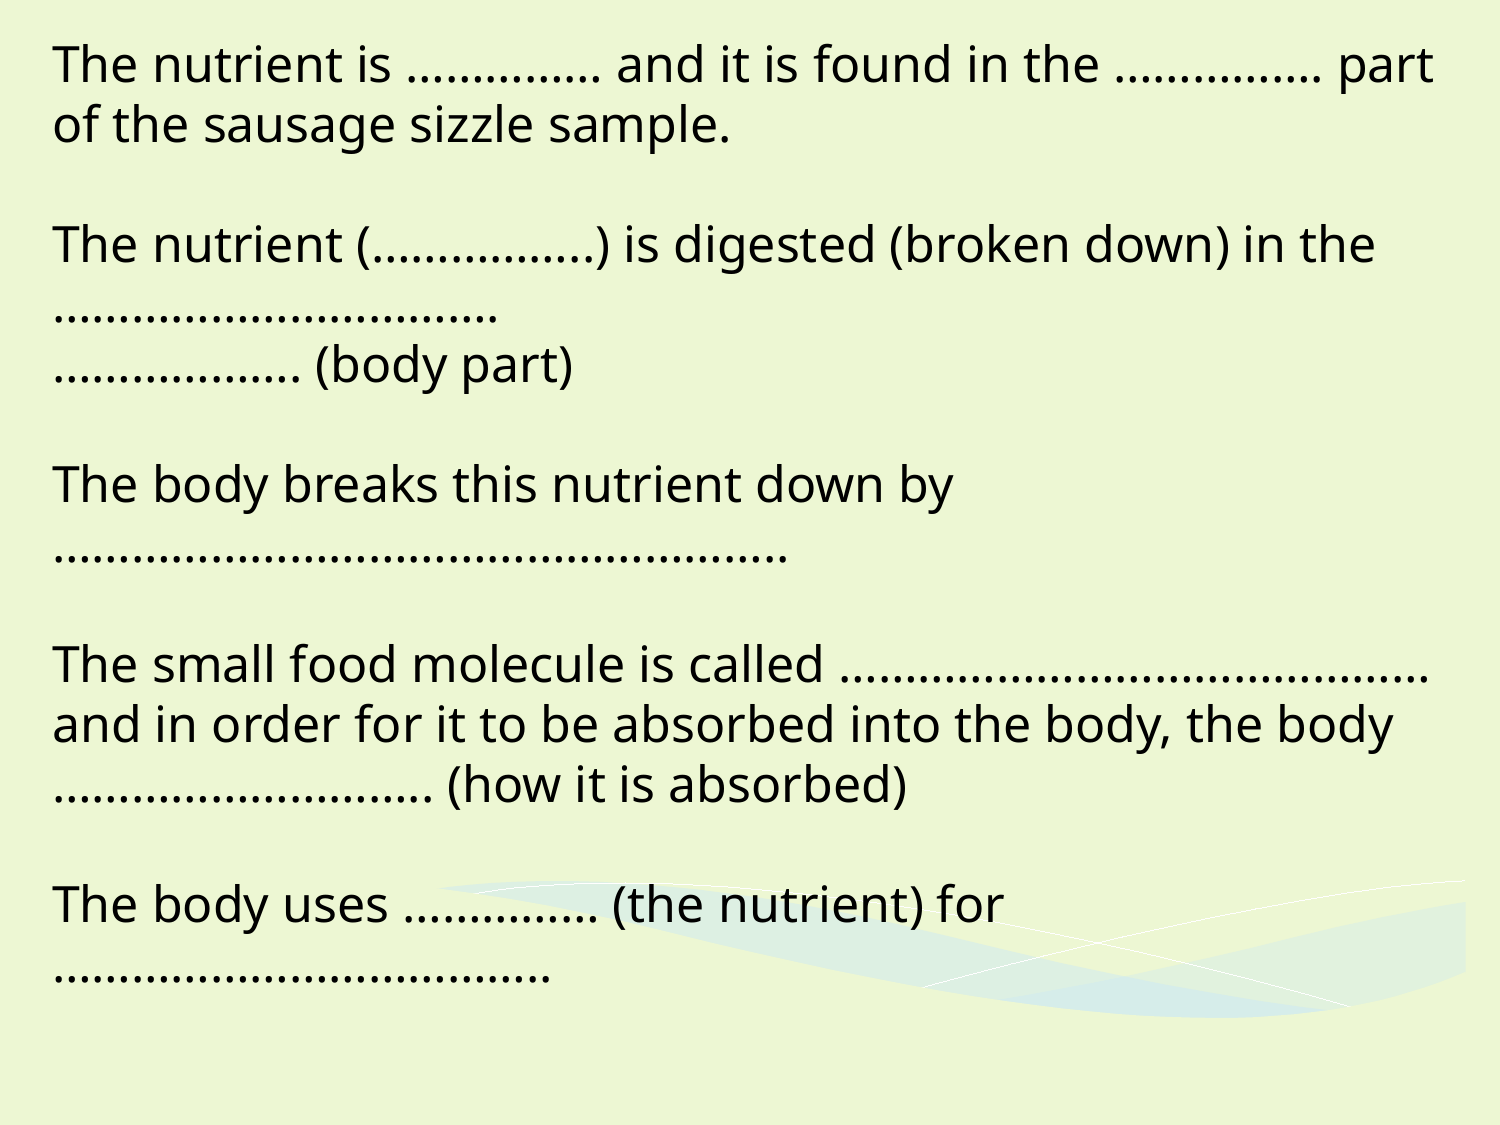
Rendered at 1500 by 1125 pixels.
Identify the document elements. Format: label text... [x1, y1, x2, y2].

text_box The nutrient is …………… and it is found in the ……………. part of the sausage sizzle sample. The nutrient (……………..) is digested (broken down) in the ……………………………. ………………. (body part) The body breaks this nutrient down by ……………………………………………….. The small food molecule is called ……………………………………… and in order for it to be absorbed into the body, the body ……………………….. (how it is absorbed) The body uses …………… (the nutrient) for ……………………………….. [37, 24, 1463, 1000]
